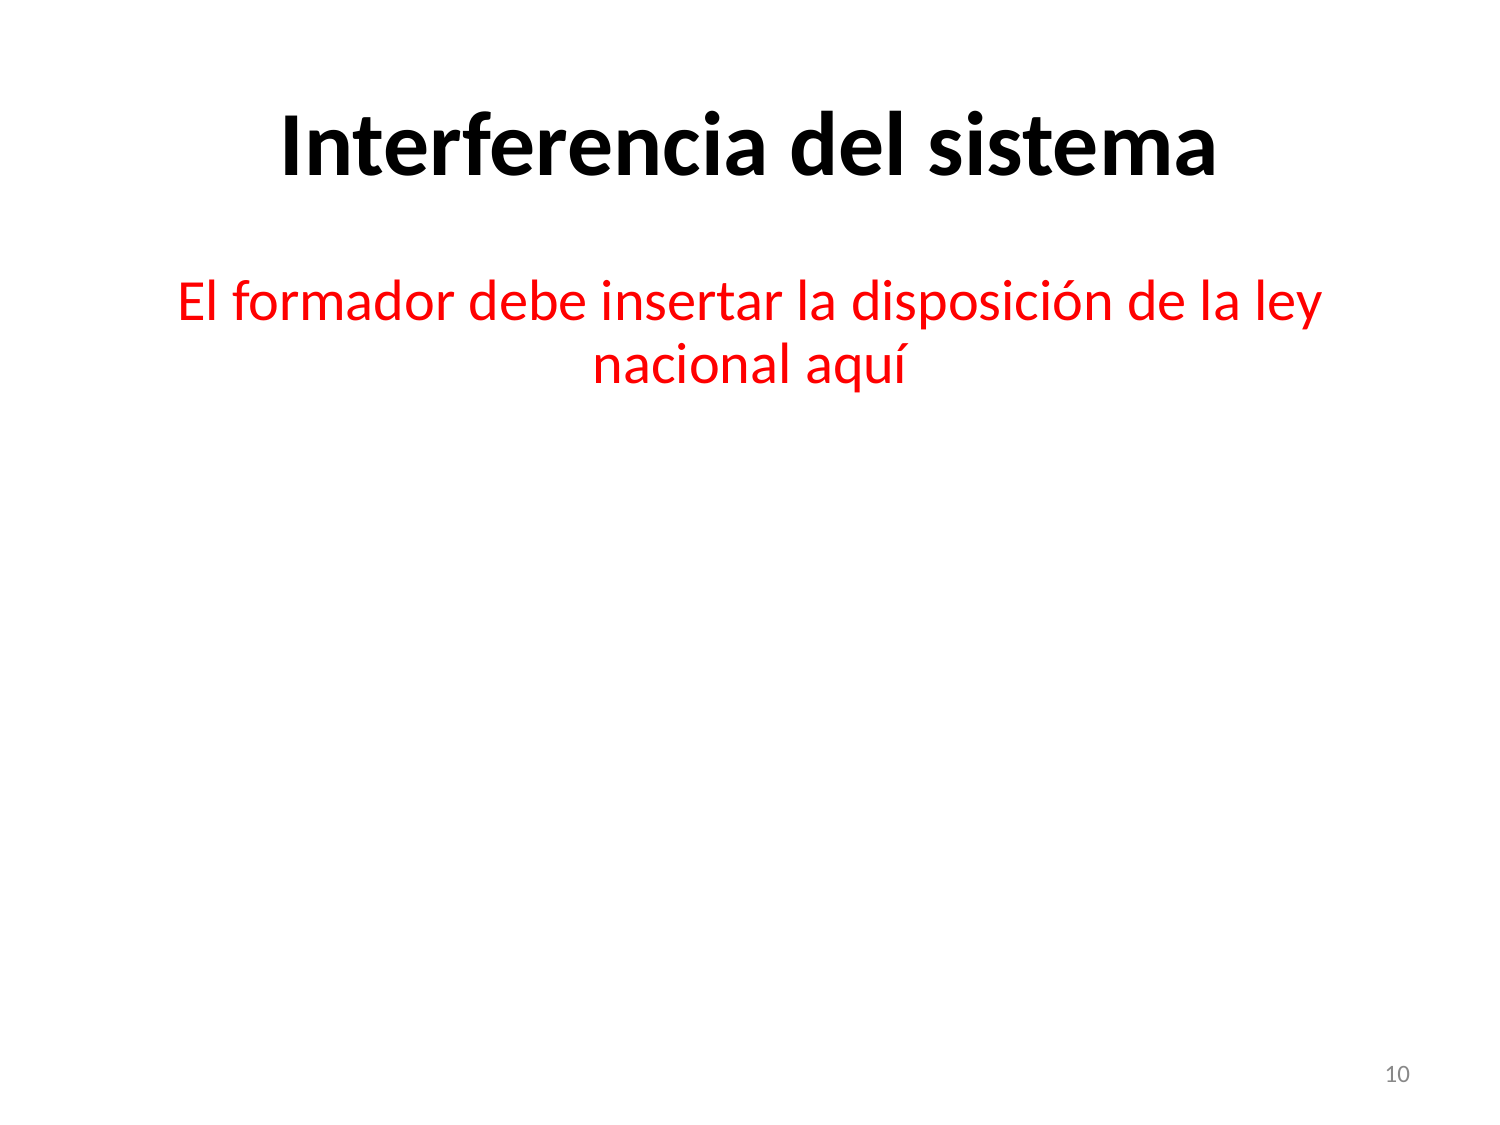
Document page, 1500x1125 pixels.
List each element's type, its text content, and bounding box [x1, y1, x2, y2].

title Interferencia del sistema [75, 45, 1425, 233]
list El formador debe insertar la disposición de la ley nacional aquí [75, 262, 1425, 1005]
slide_number 10 [1074, 1042, 1425, 1103]
